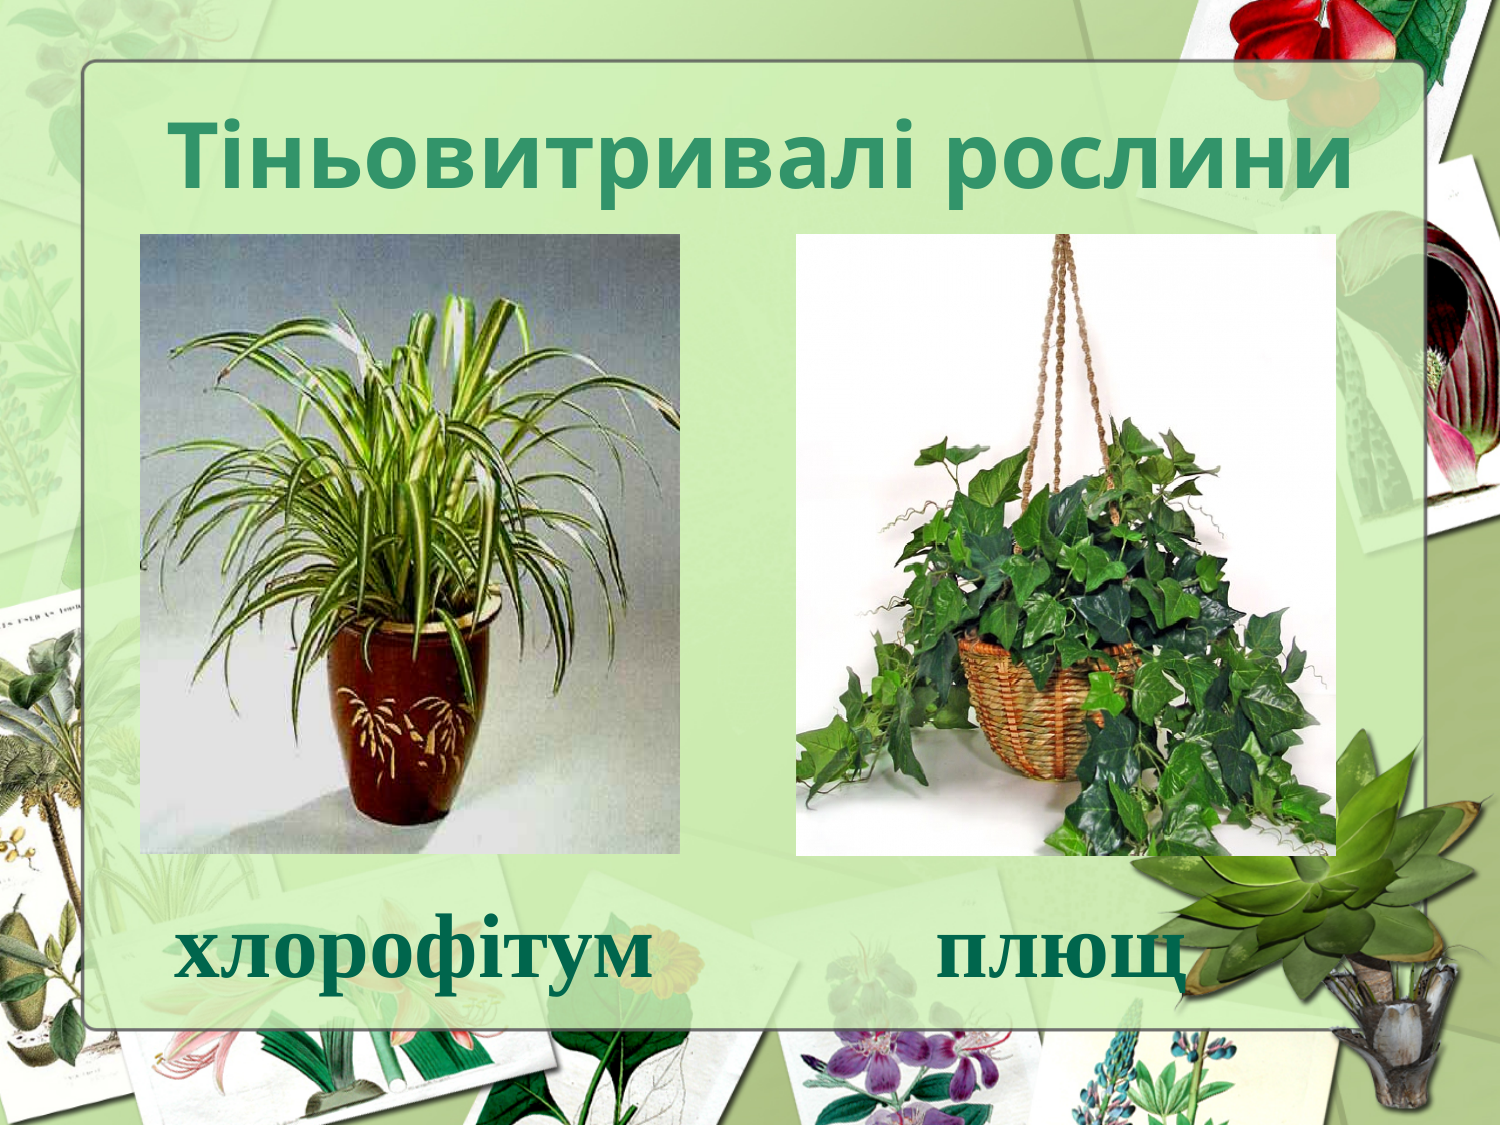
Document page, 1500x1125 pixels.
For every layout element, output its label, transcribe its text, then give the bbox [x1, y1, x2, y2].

text_box хлорофітум [159, 878, 671, 1004]
title Тіньовитривалі рослини [93, 58, 1430, 247]
text_box плющ [920, 878, 1203, 1004]
picture [0, 0, 1500, 1125]
